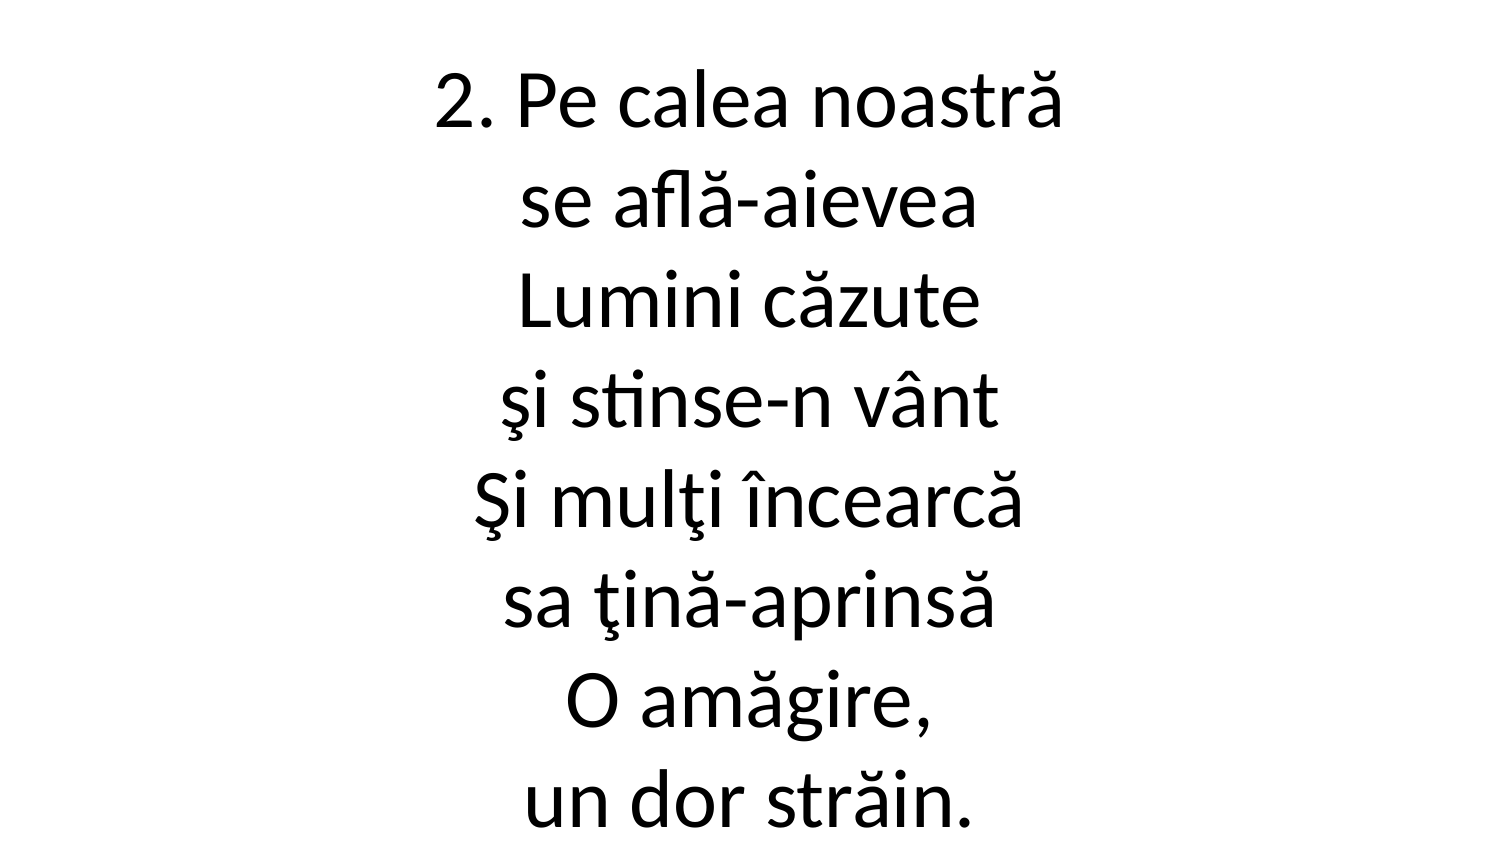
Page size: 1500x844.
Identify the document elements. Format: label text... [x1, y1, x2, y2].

text_box 2. Pe calea noastră se află-aievea Lumini căzute şi stinse-n vânt Şi mulţi încearcă sa ţină-aprinsă O amăgire, un dor străin. [419, 0, 1081, 844]
